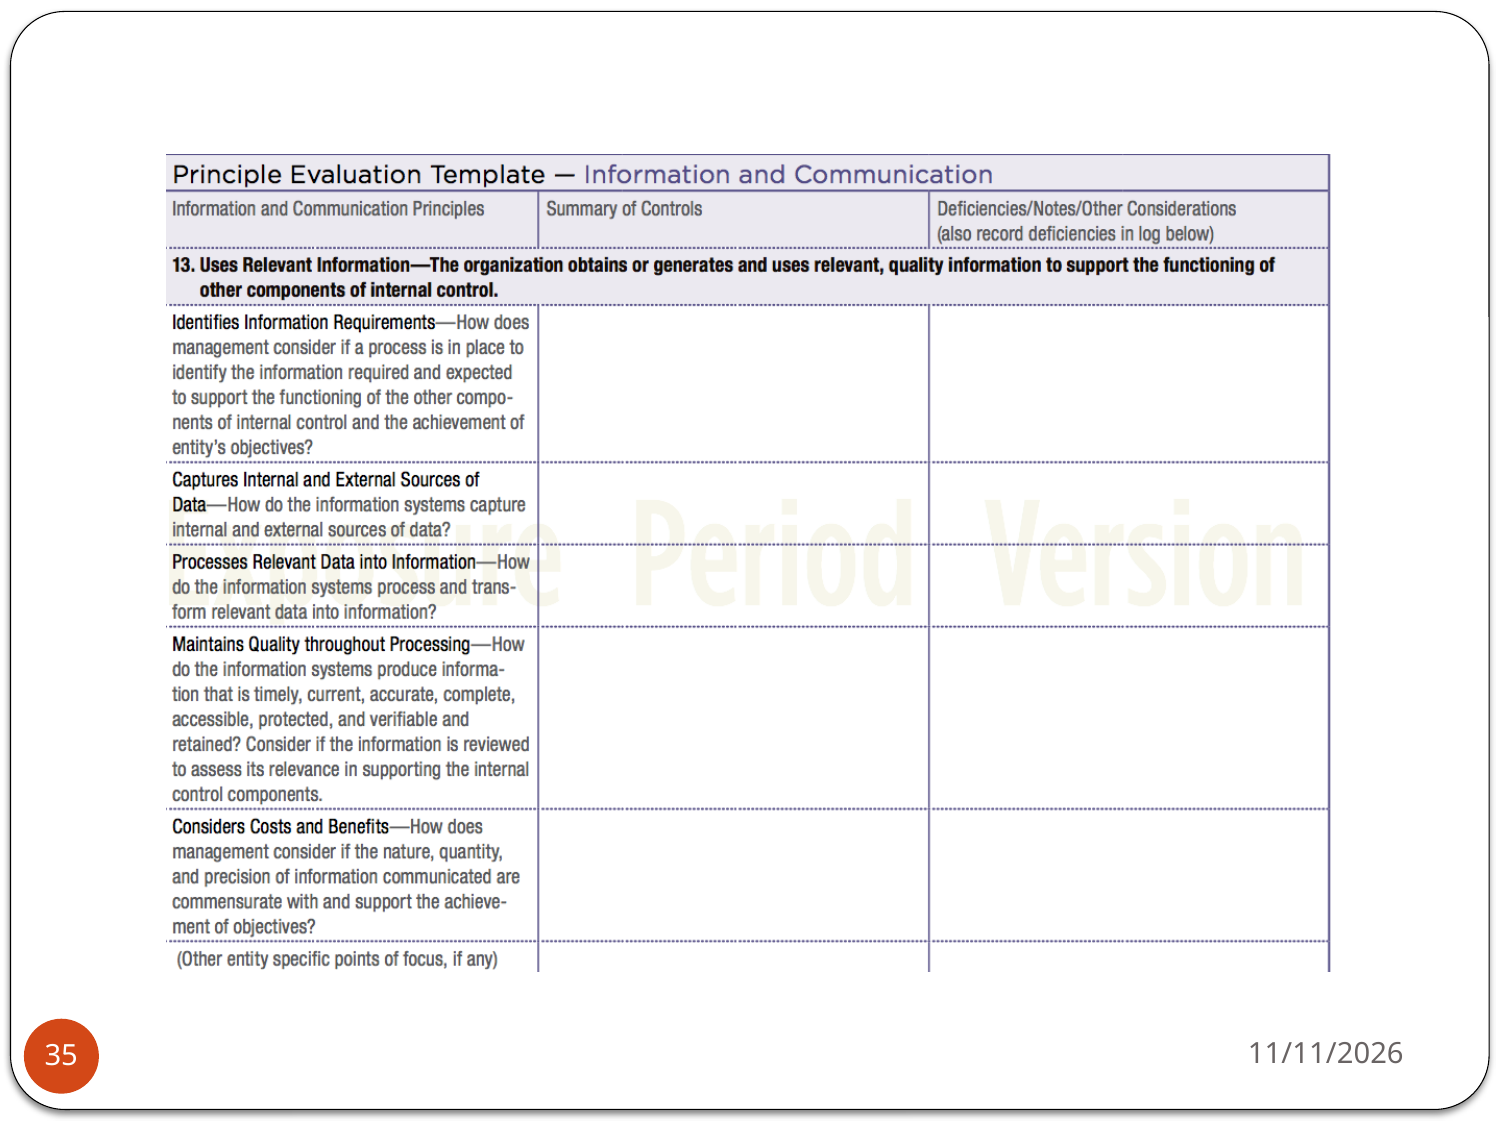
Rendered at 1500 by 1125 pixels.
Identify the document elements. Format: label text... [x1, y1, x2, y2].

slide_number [1012, 1015, 1419, 1094]
slide_number 35 [23, 1018, 99, 1094]
picture [166, 152, 1334, 973]
